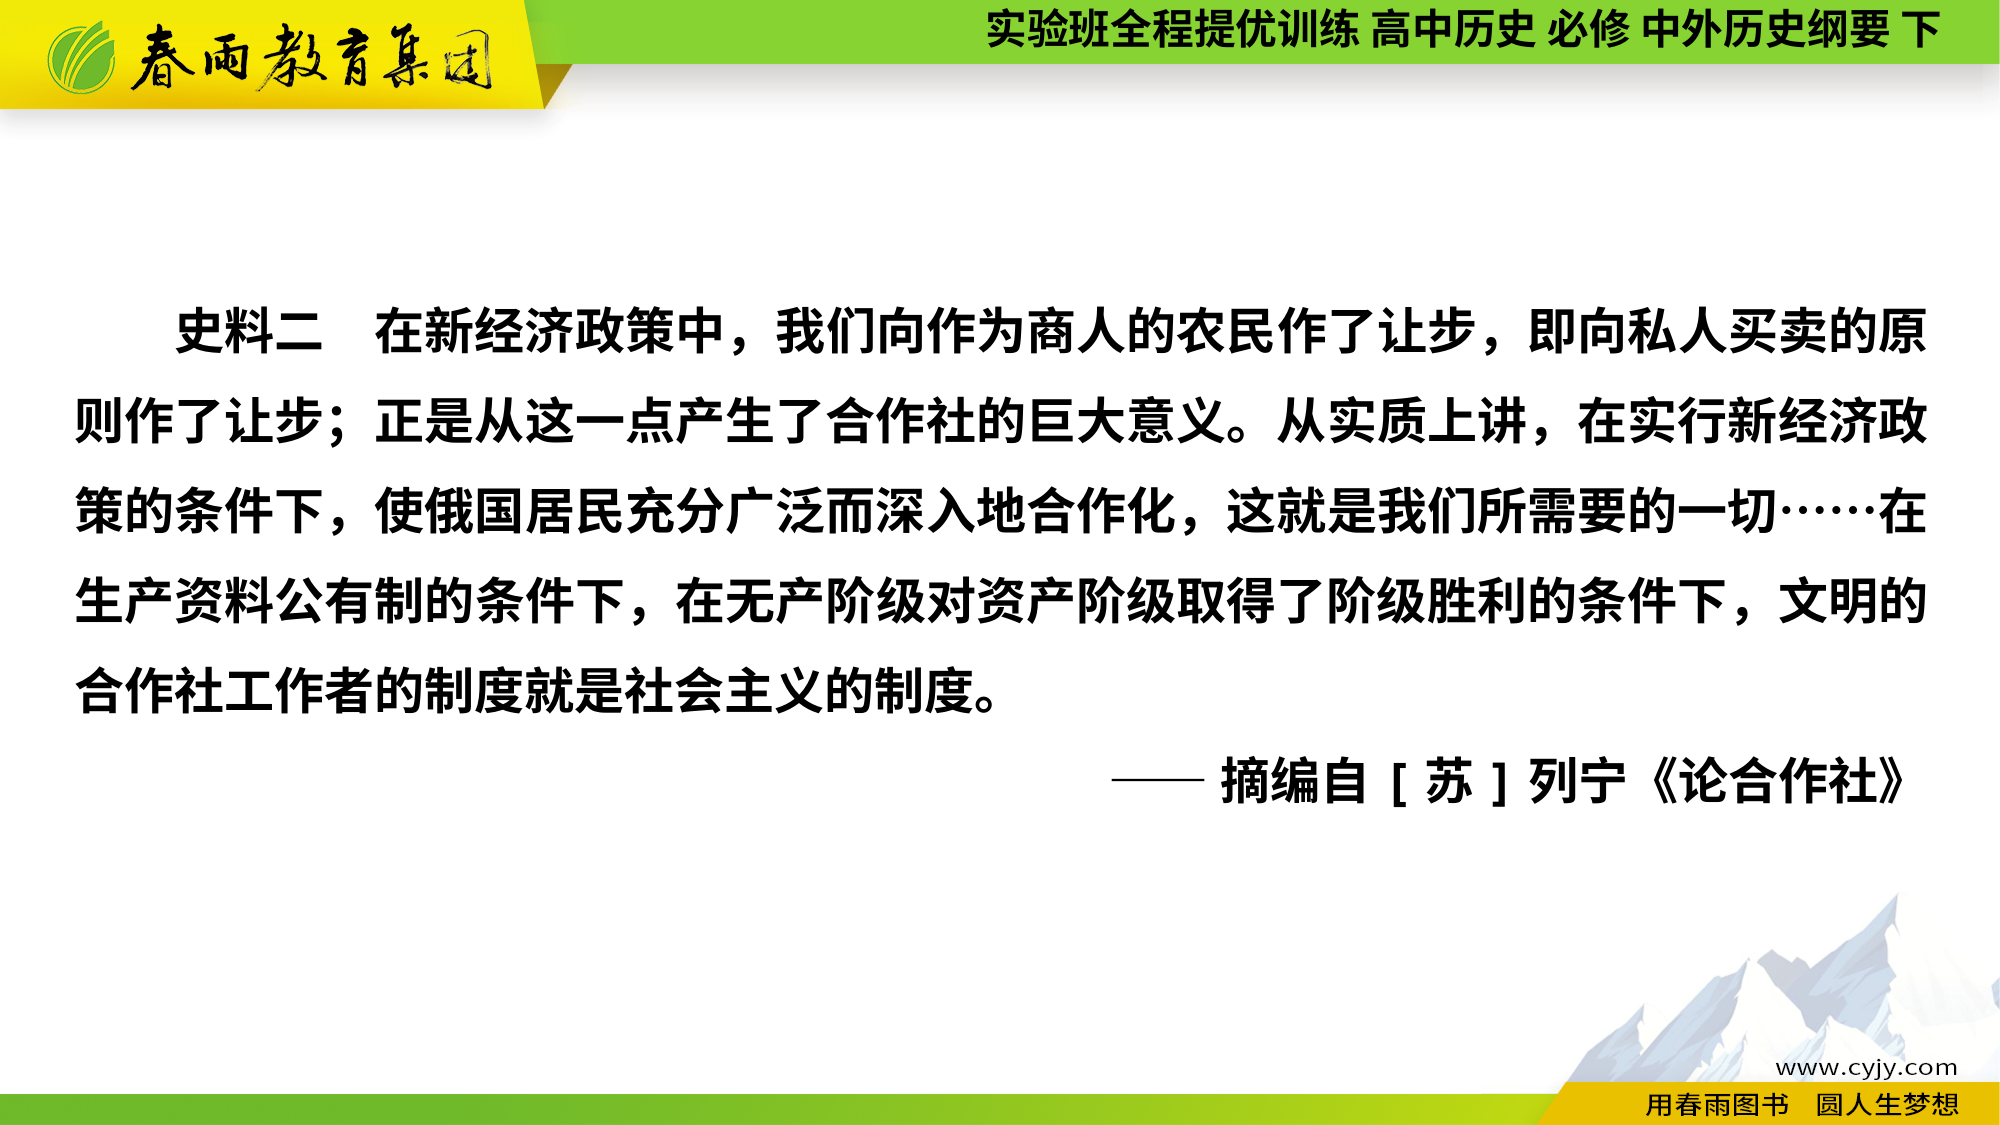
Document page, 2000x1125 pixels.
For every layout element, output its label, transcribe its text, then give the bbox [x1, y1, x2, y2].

picture [0, 0, 2000, 1125]
list 史料二 在新经济政策中，我们向作为商人的农民作了让步，即向私人买卖的原则作了让步；正是从这一点产生了合作社的巨大意义。从实质上讲，在实行新经济政策的条件下，使俄国居民充分广泛而深入地合作化，这就是我们所需要的一切……在生产资料公有制的条件下，在无产阶级对资产阶级取得了阶级胜利的条件下，文明的合作社工作者的制度就是社会主义的制度。 ——摘编自[苏]列宁《论合作社》 [59, 261, 1944, 811]
